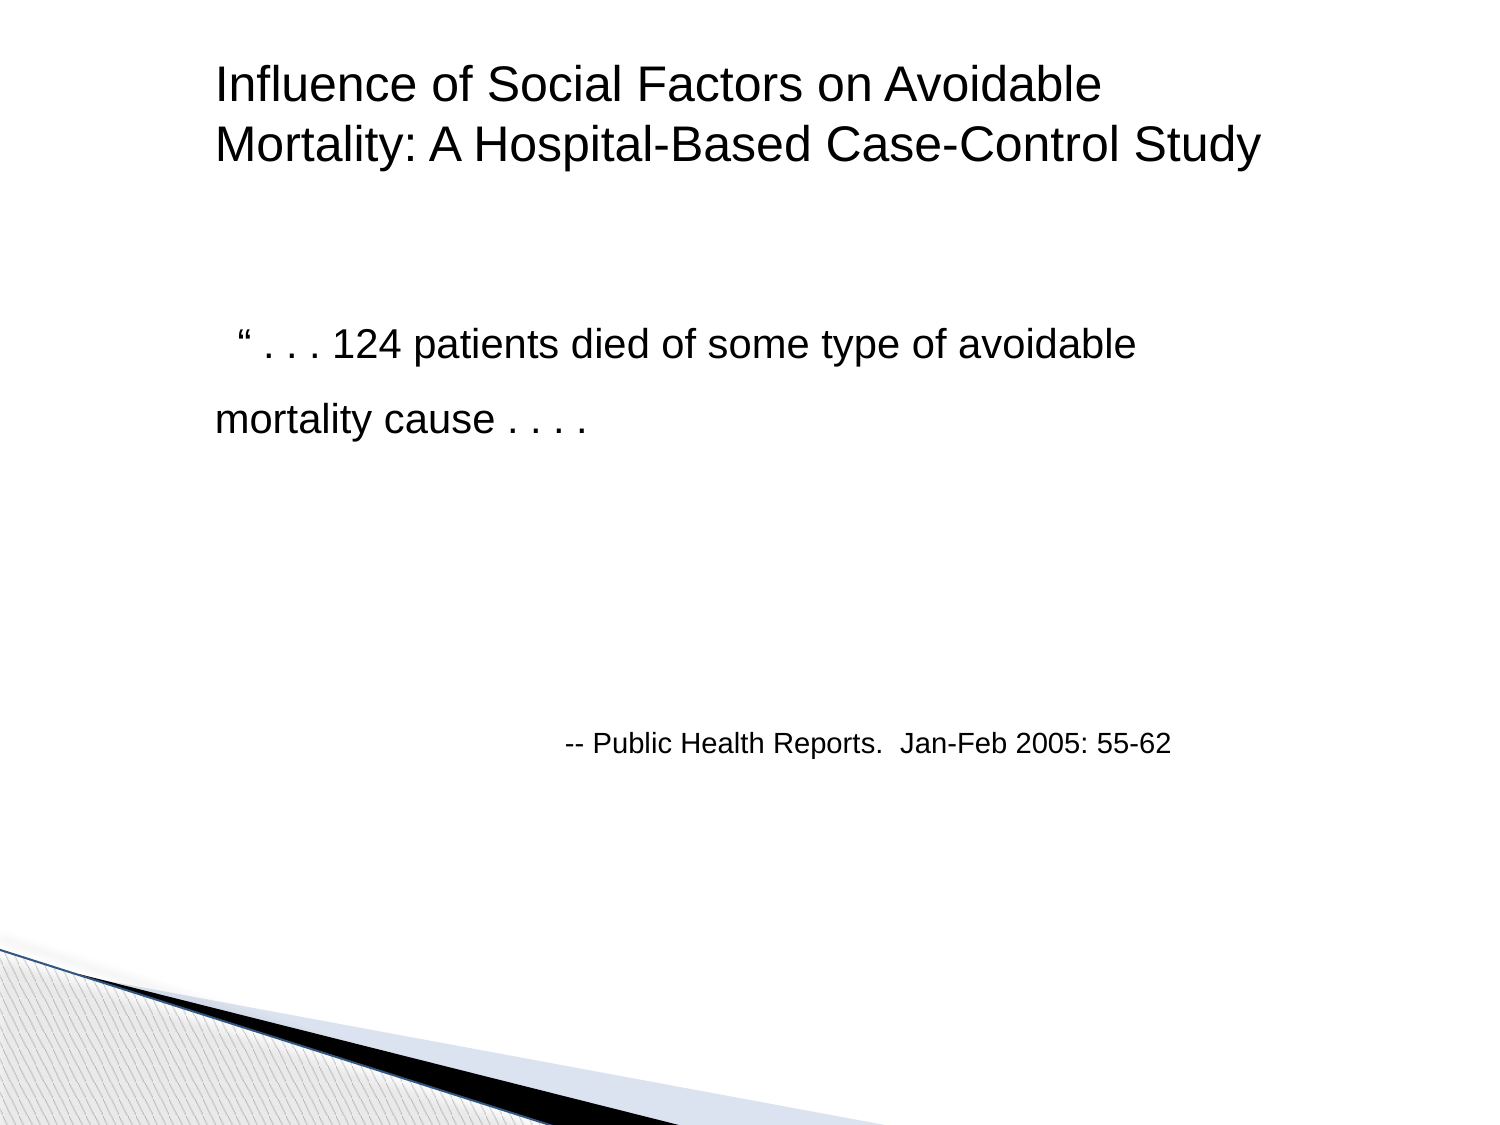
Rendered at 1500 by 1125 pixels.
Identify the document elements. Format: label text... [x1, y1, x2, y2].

text_box Influence of Social Factors on Avoidable Mortality: A Hospital-Based Case-Control Study “ . . . 124 patients died of some type of avoidable mortality cause . . . . -- Public Health Reports. Jan-Feb 2005: 55-62 [199, 0, 1313, 769]
